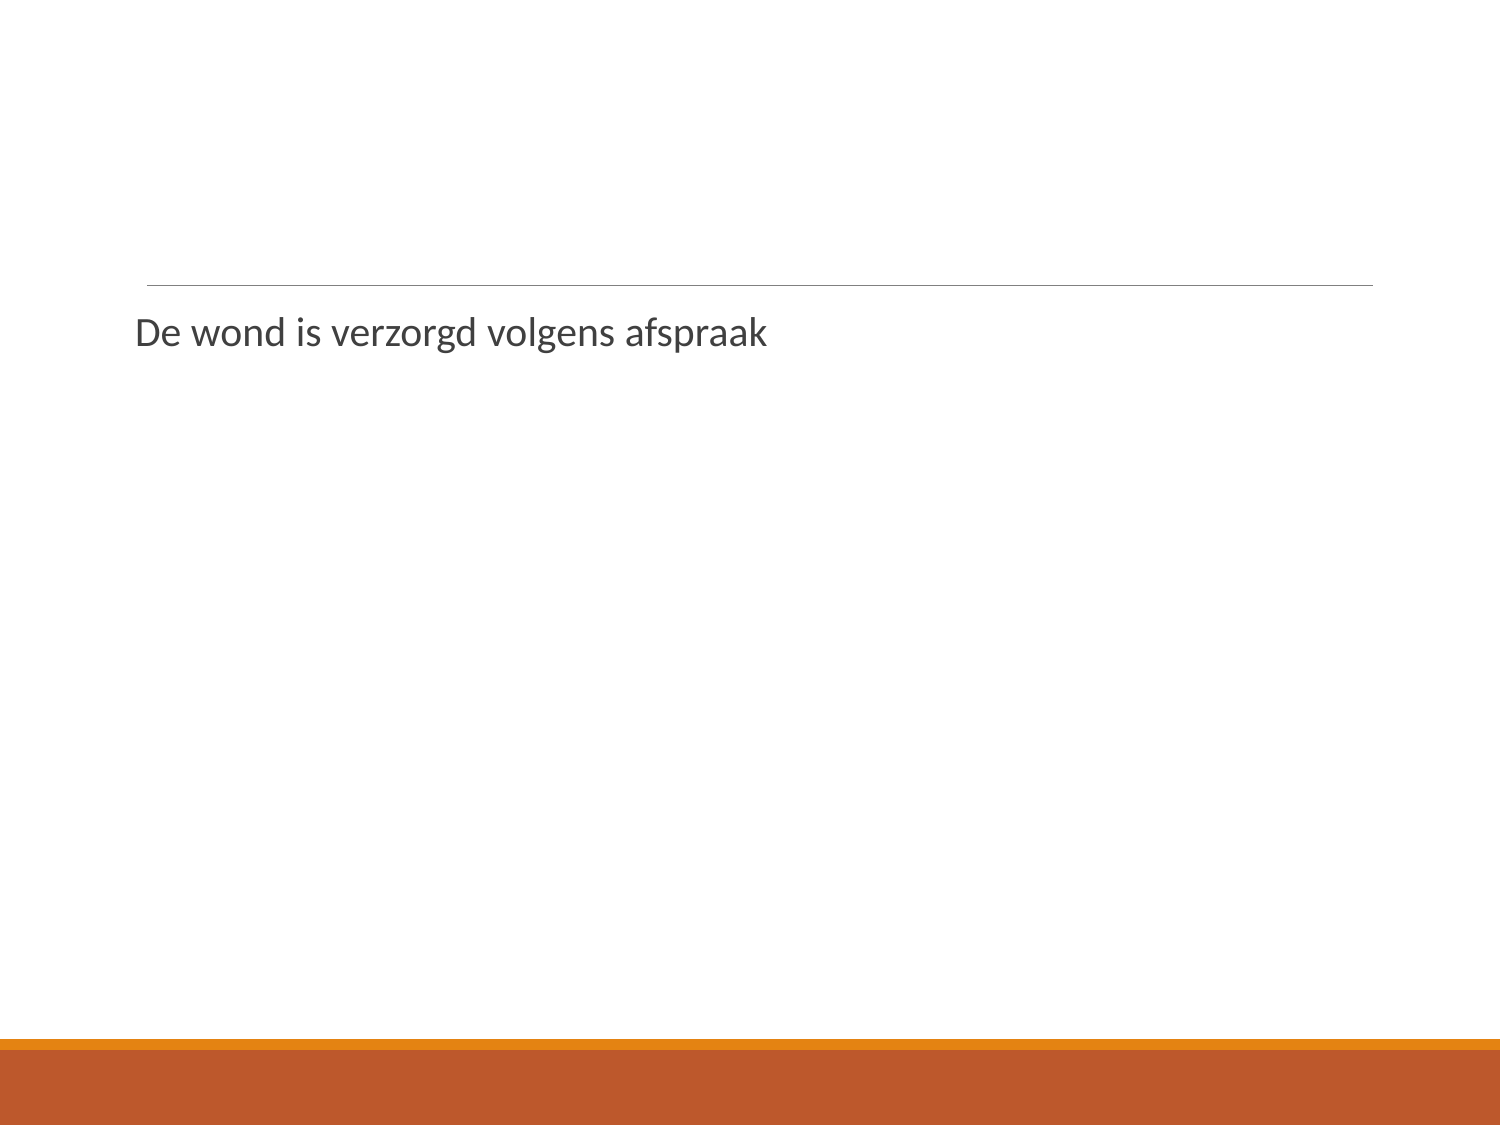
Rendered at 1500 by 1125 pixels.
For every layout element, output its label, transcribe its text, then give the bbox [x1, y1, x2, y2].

list De wond is verzorgd volgens afspraak [135, 302, 1373, 963]
